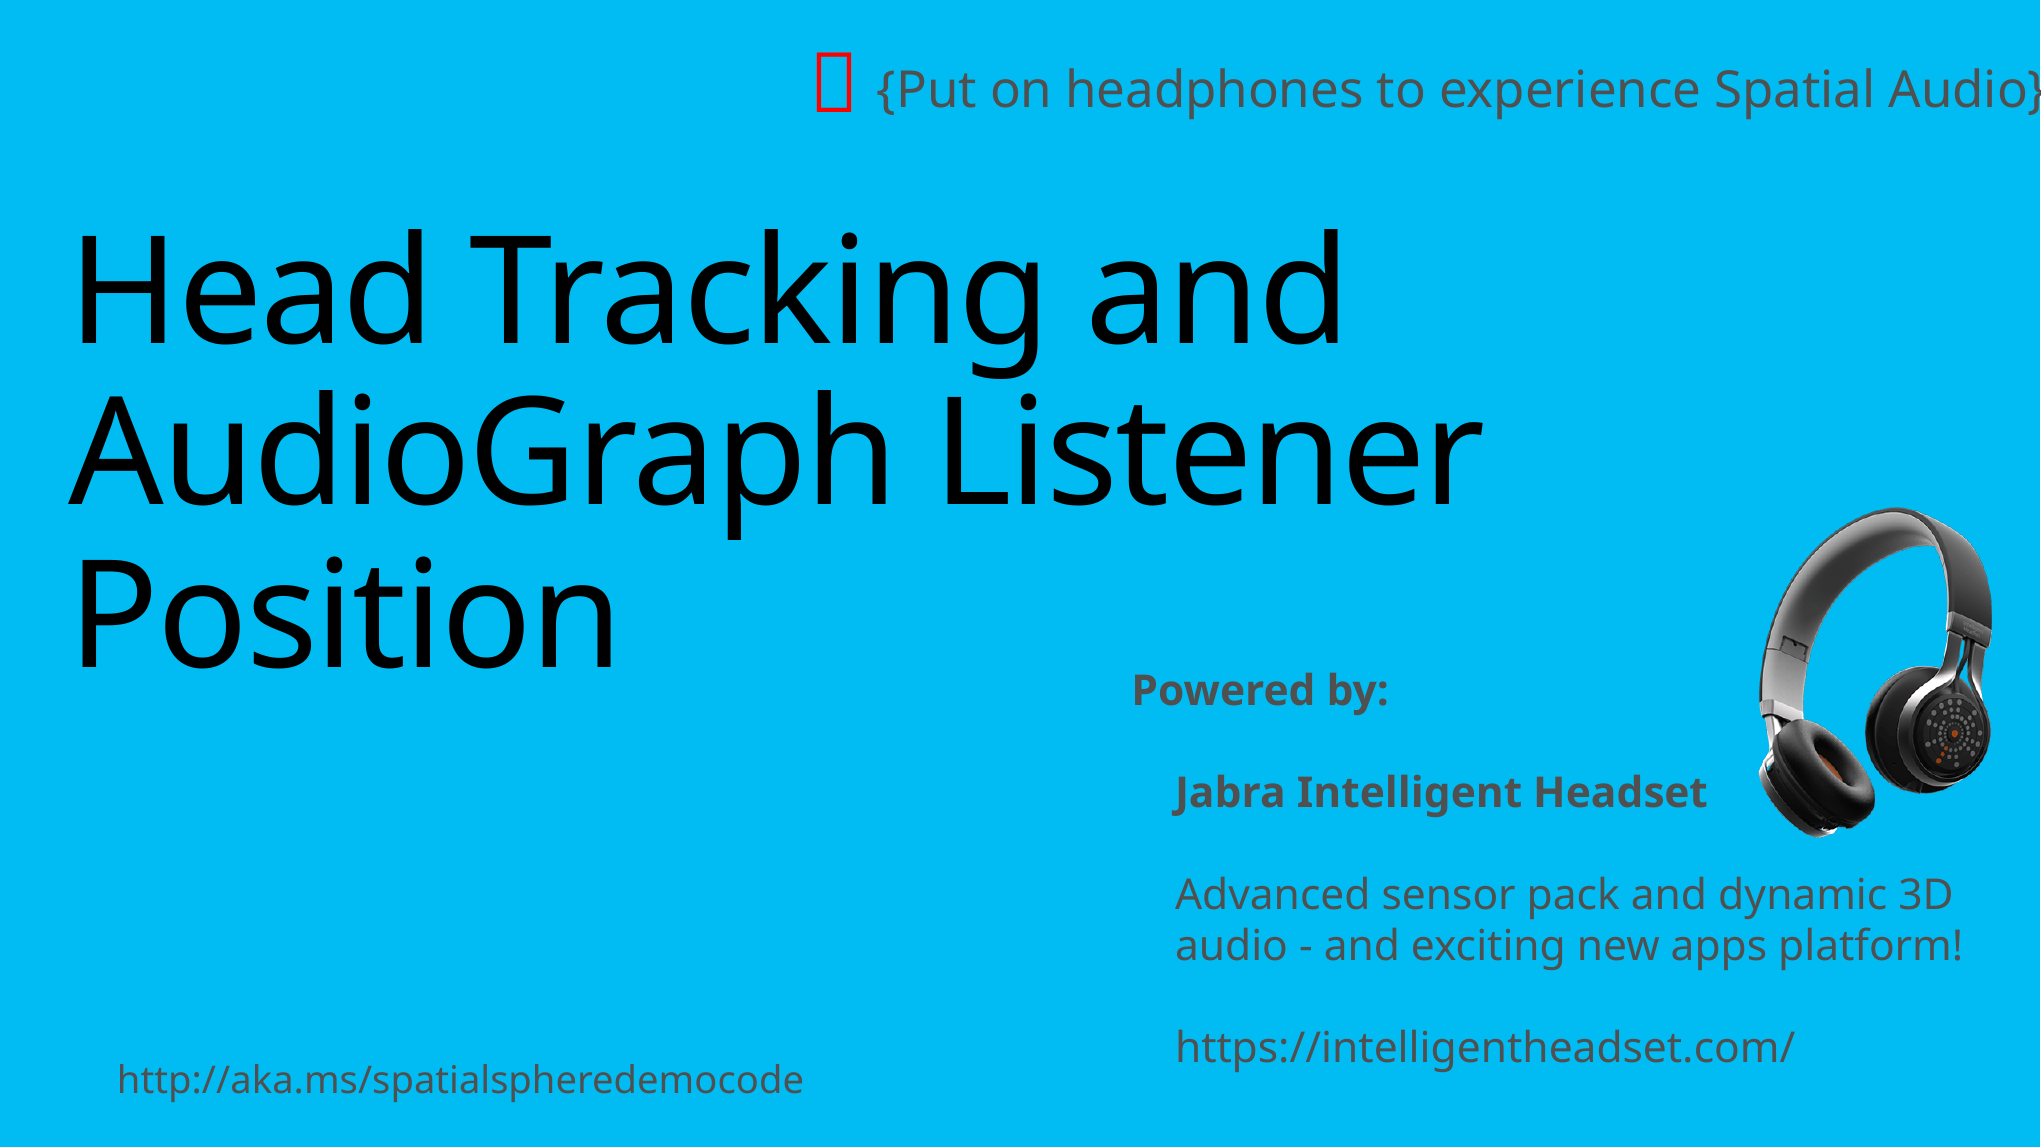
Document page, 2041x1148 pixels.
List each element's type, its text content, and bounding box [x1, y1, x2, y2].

title Head Tracking and AudioGraph Listener Position [45, 198, 1546, 720]
picture [1759, 508, 1991, 837]
text_box {Put on headphones to experience Spatial Audio} [846, 38, 2041, 143]
text_box Powered by: Jabra Intelligent Headset Advanced sensor pack and dynamic 3D audio - and exciting new apps platform! https://intelligentheadset.com/ [1083, 655, 2040, 1130]
text_box  [795, 21, 885, 137]
text_box http://aka.ms/spatialspheredemocode [102, 1048, 820, 1109]
